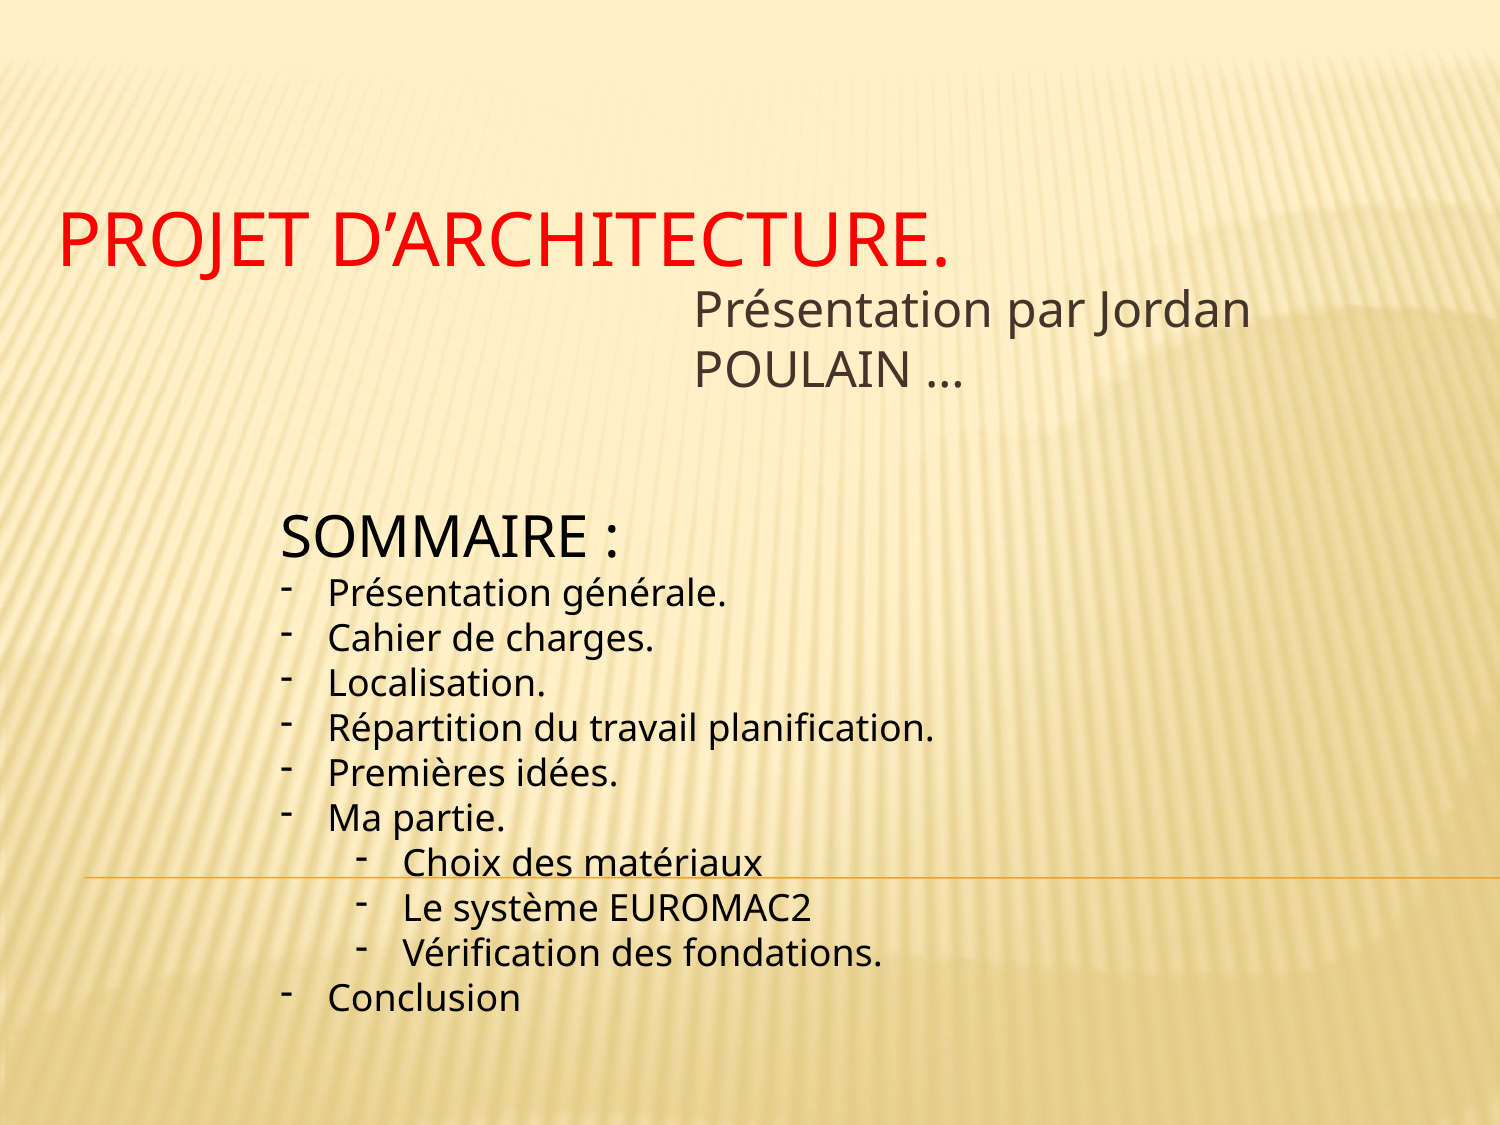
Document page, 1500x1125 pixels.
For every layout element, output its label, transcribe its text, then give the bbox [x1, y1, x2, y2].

text_box SOMMAIRE : Présentation générale. Cahier de charges. Localisation. Répartition du travail planification. Premières idées. Ma partie. Choix des matériaux Le système EUROMAC2 Vérification des fondations. Conclusion [265, 491, 951, 1027]
title Projet d’architecture. [41, 184, 1429, 385]
subtitle Présentation par Jordan POULAIN … [679, 255, 1485, 406]
